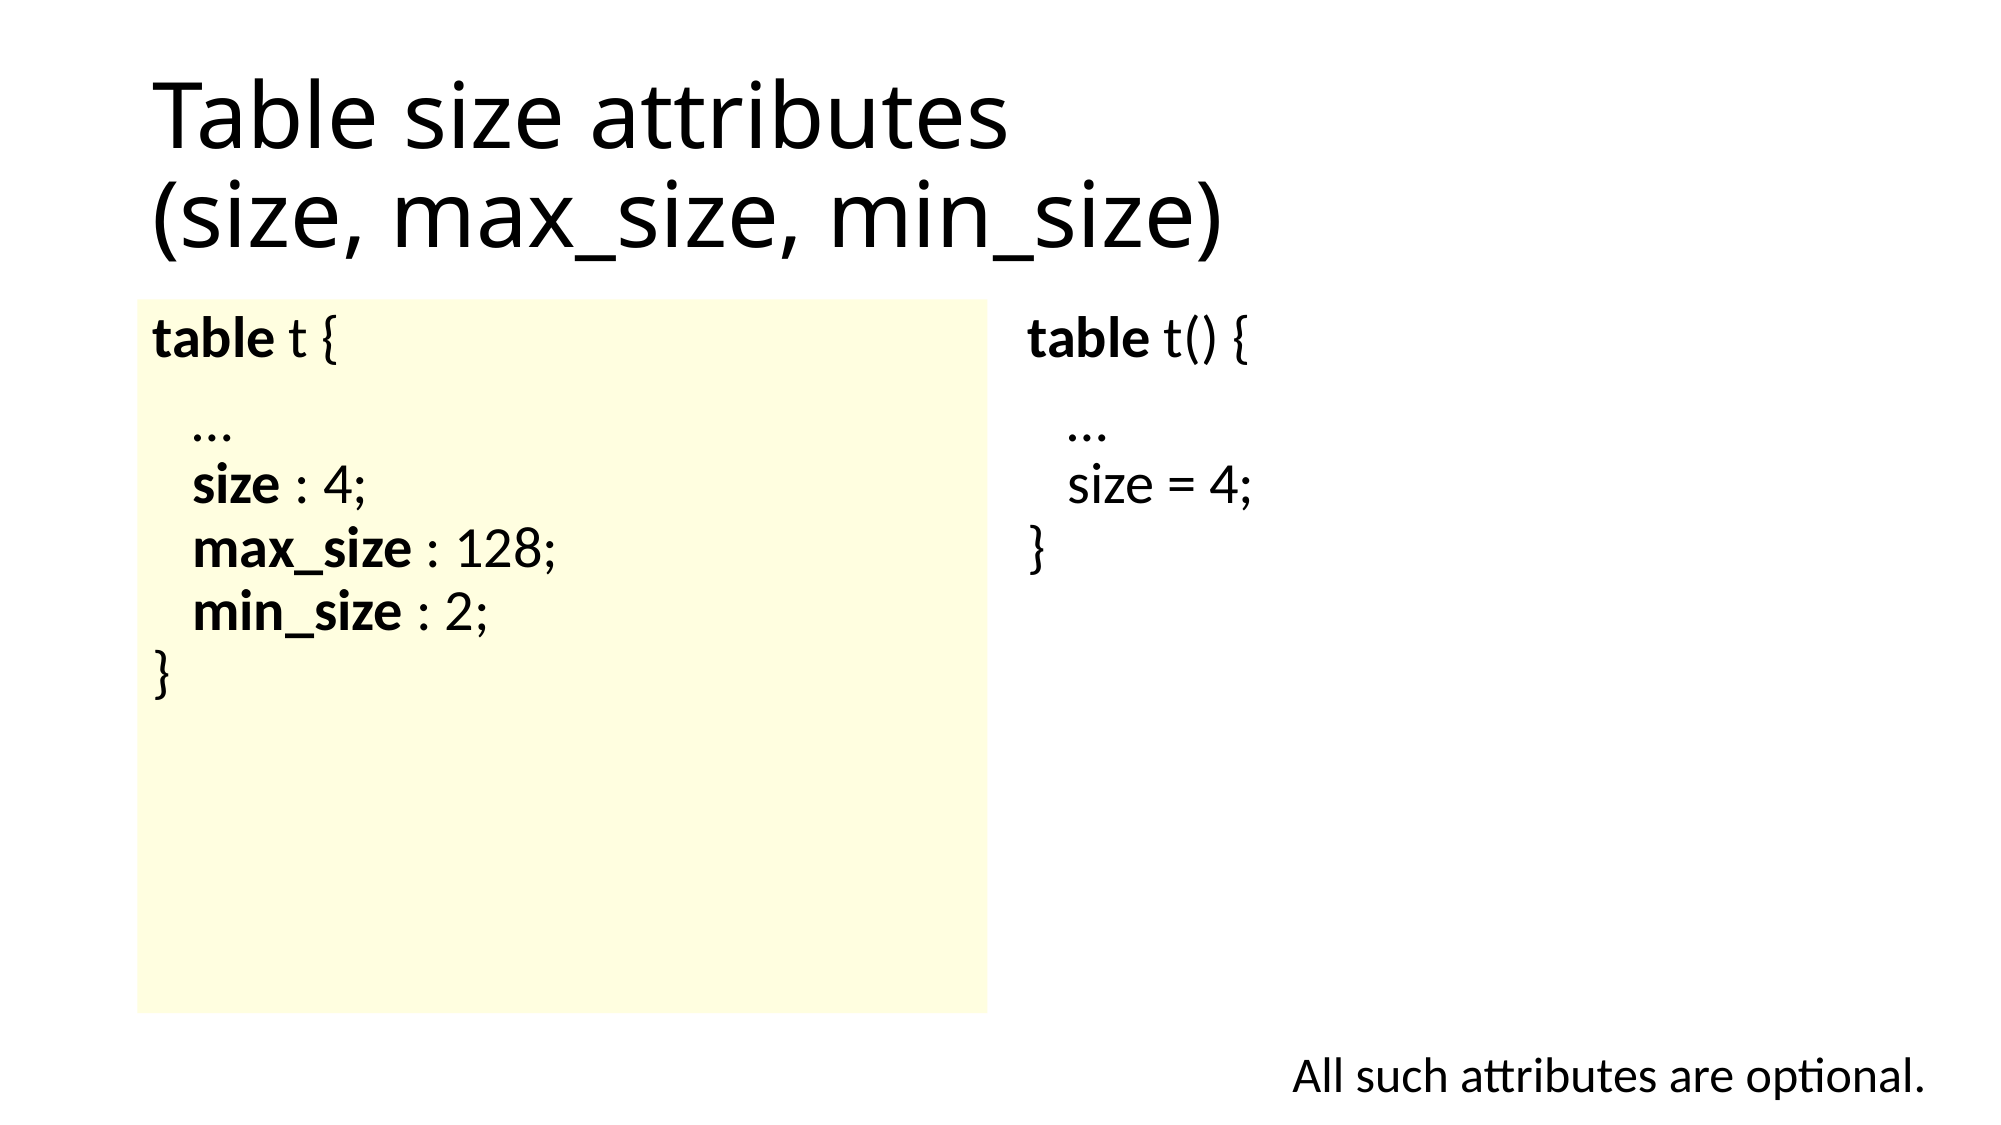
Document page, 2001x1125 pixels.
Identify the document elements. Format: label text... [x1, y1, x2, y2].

list table t { … size : 4; max_size : 128; min_size : 2; } [137, 299, 988, 1014]
title Table size attributes (size, max_size, min_size) [137, 59, 1863, 278]
text_box All such attributes are optional. [1277, 1035, 1980, 1111]
list table t() { … size = 4; } [1012, 299, 1863, 1014]
